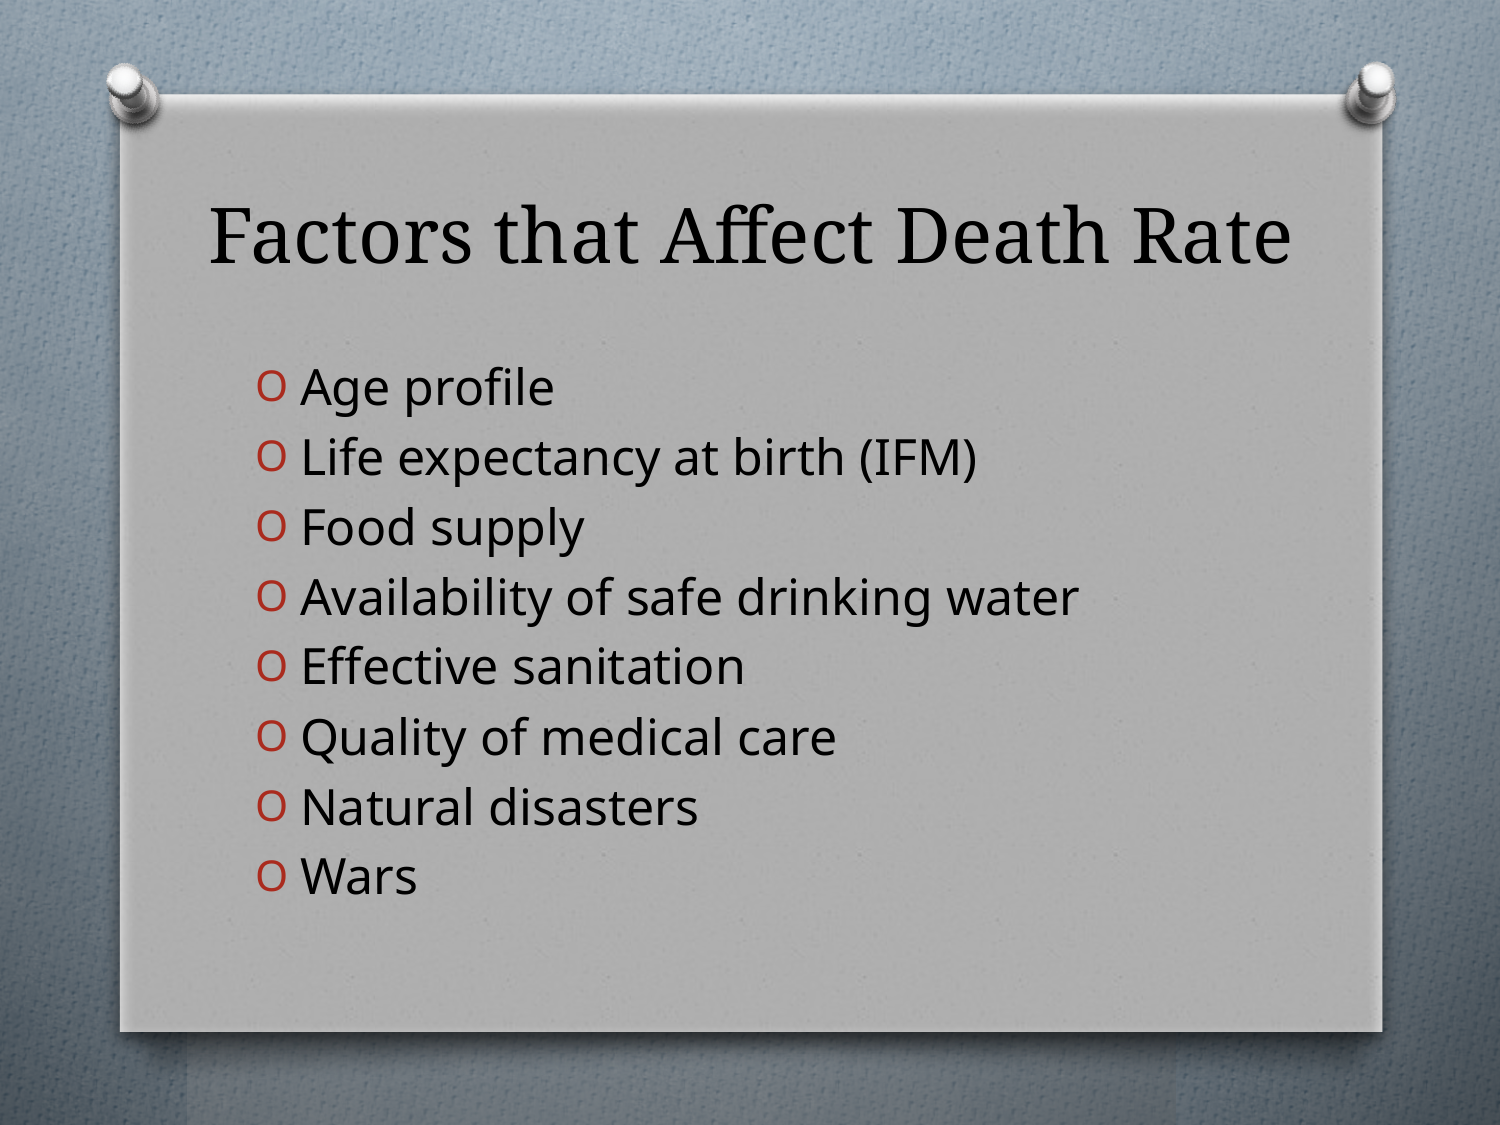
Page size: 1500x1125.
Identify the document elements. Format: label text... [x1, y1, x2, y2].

picture [75, 29, 198, 153]
list Age profile Life expectancy at birth (IFM) Food supply Availability of safe drinking water Effective sanitation Quality of medical care Natural disasters Wars [240, 347, 1257, 939]
title Factors that Affect Death Rate [179, 134, 1323, 332]
picture [1317, 35, 1439, 156]
